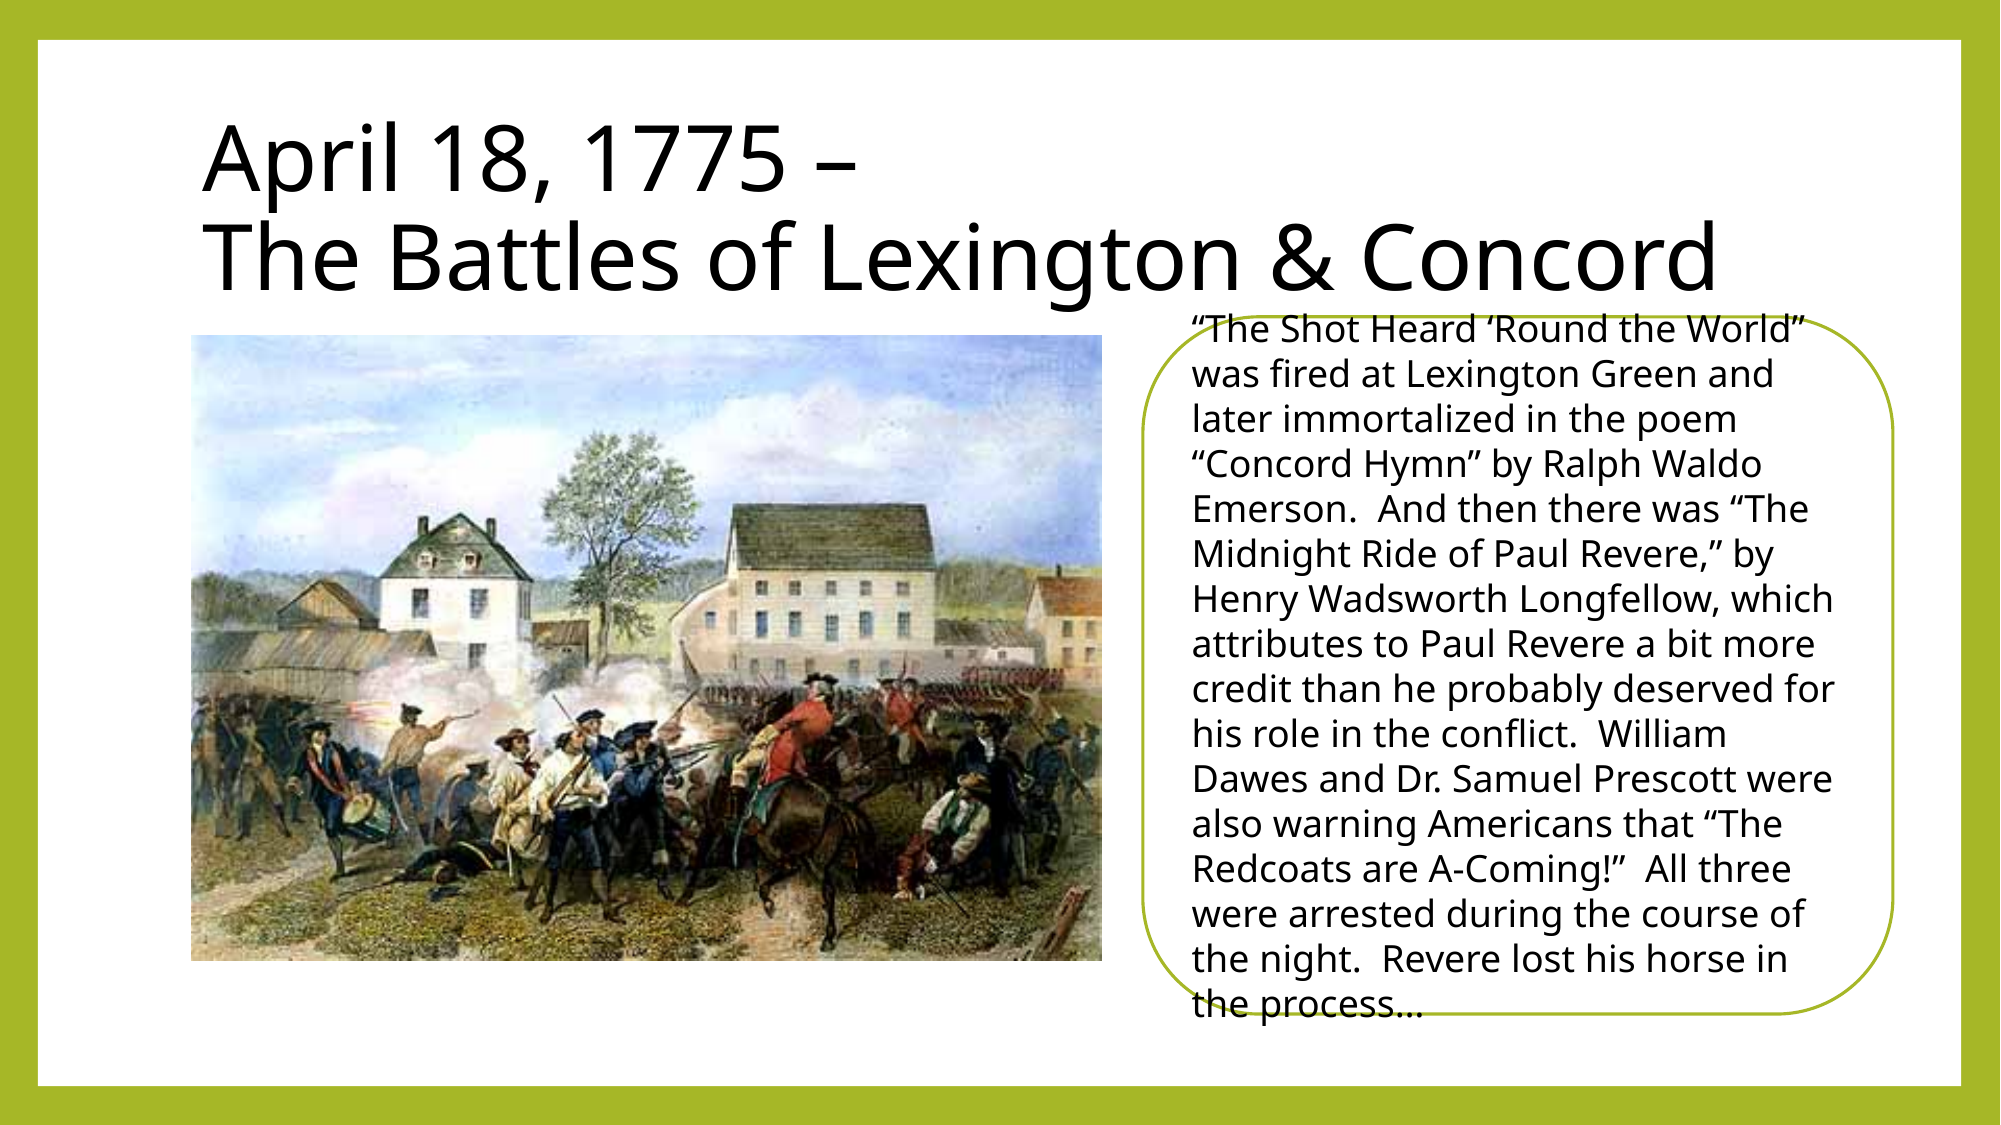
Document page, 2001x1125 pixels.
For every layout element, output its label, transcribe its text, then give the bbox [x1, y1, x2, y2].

title April 18, 1775 – The Battles of Lexington & Concord [187, 99, 1808, 323]
text_box “The Shot Heard ‘Round the World” was fired at Lexington Green and later immortalized in the poem “Concord Hymn” by Ralph Waldo Emerson. And then there was “The Midnight Ride of Paul Revere,” by Henry Wadsworth Longfellow, which attributes to Paul Revere a bit more credit than he probably deserved for his role in the conflict. William Dawes and Dr. Samuel Prescott were also warning Americans that “The Redcoats are A-Coming!” All three were arrested during the course of the night. Revere lost his horse in the process… [1141, 315, 1895, 1016]
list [190, 334, 1102, 961]
